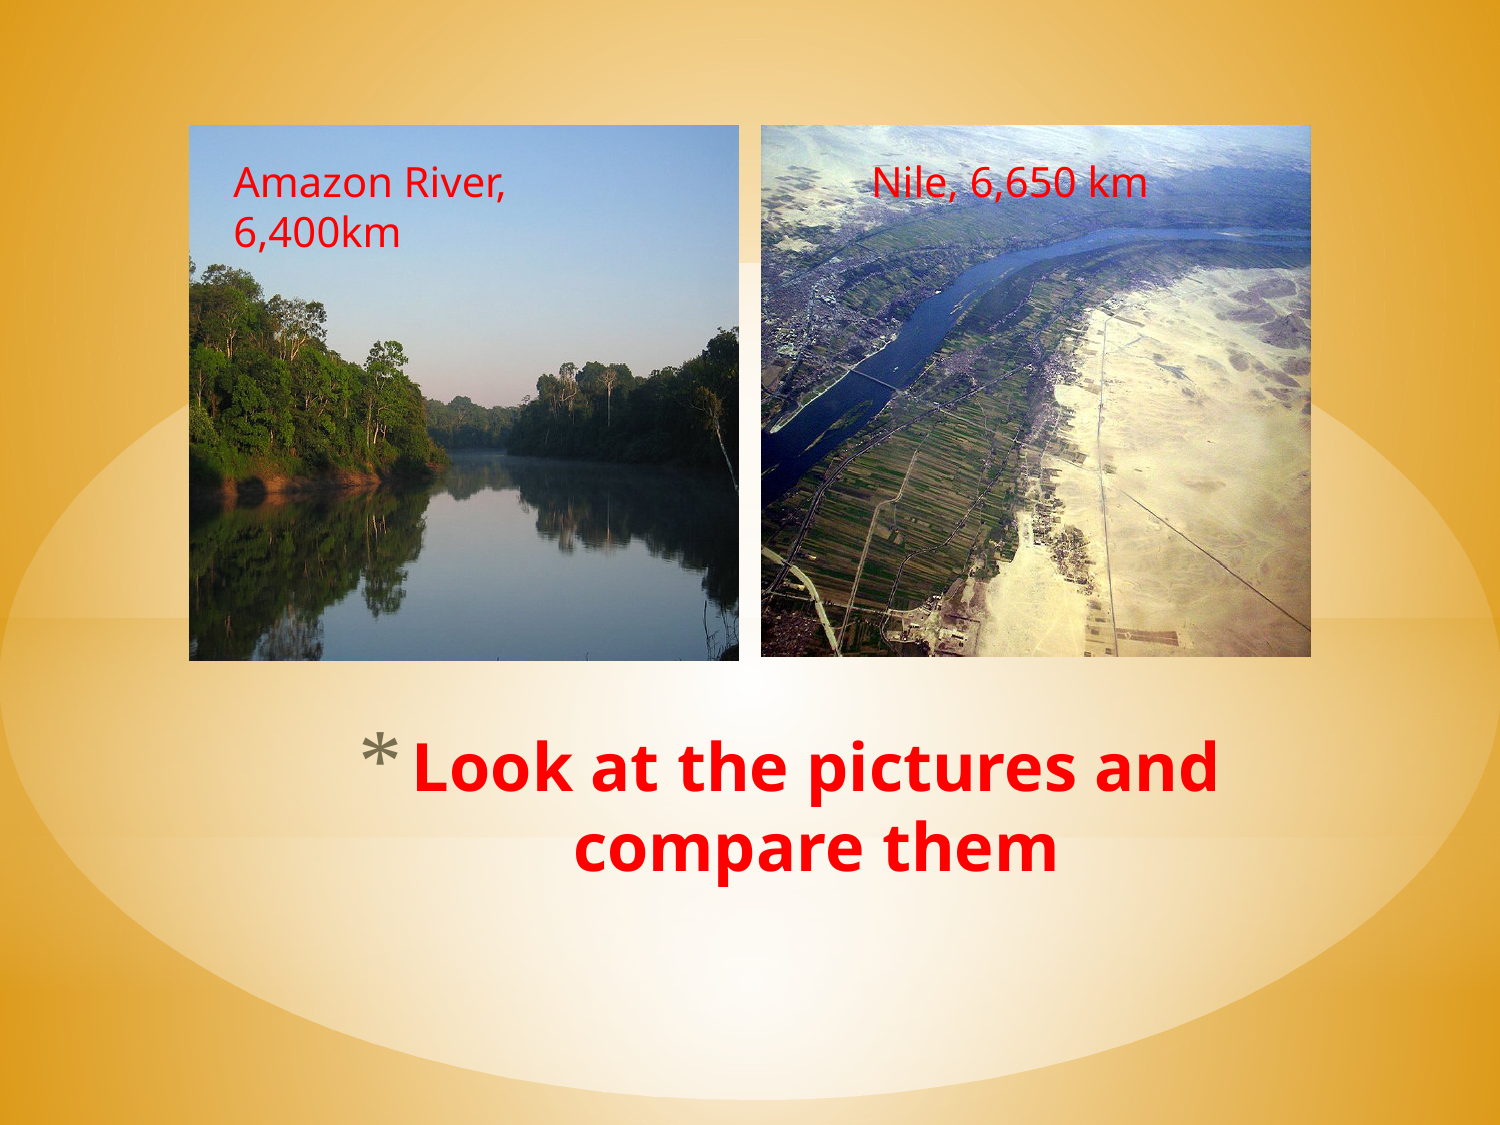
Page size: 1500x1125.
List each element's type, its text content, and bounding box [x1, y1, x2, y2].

title Look at the pictures and compare them [218, 717, 1363, 905]
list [189, 125, 739, 661]
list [761, 125, 1312, 658]
